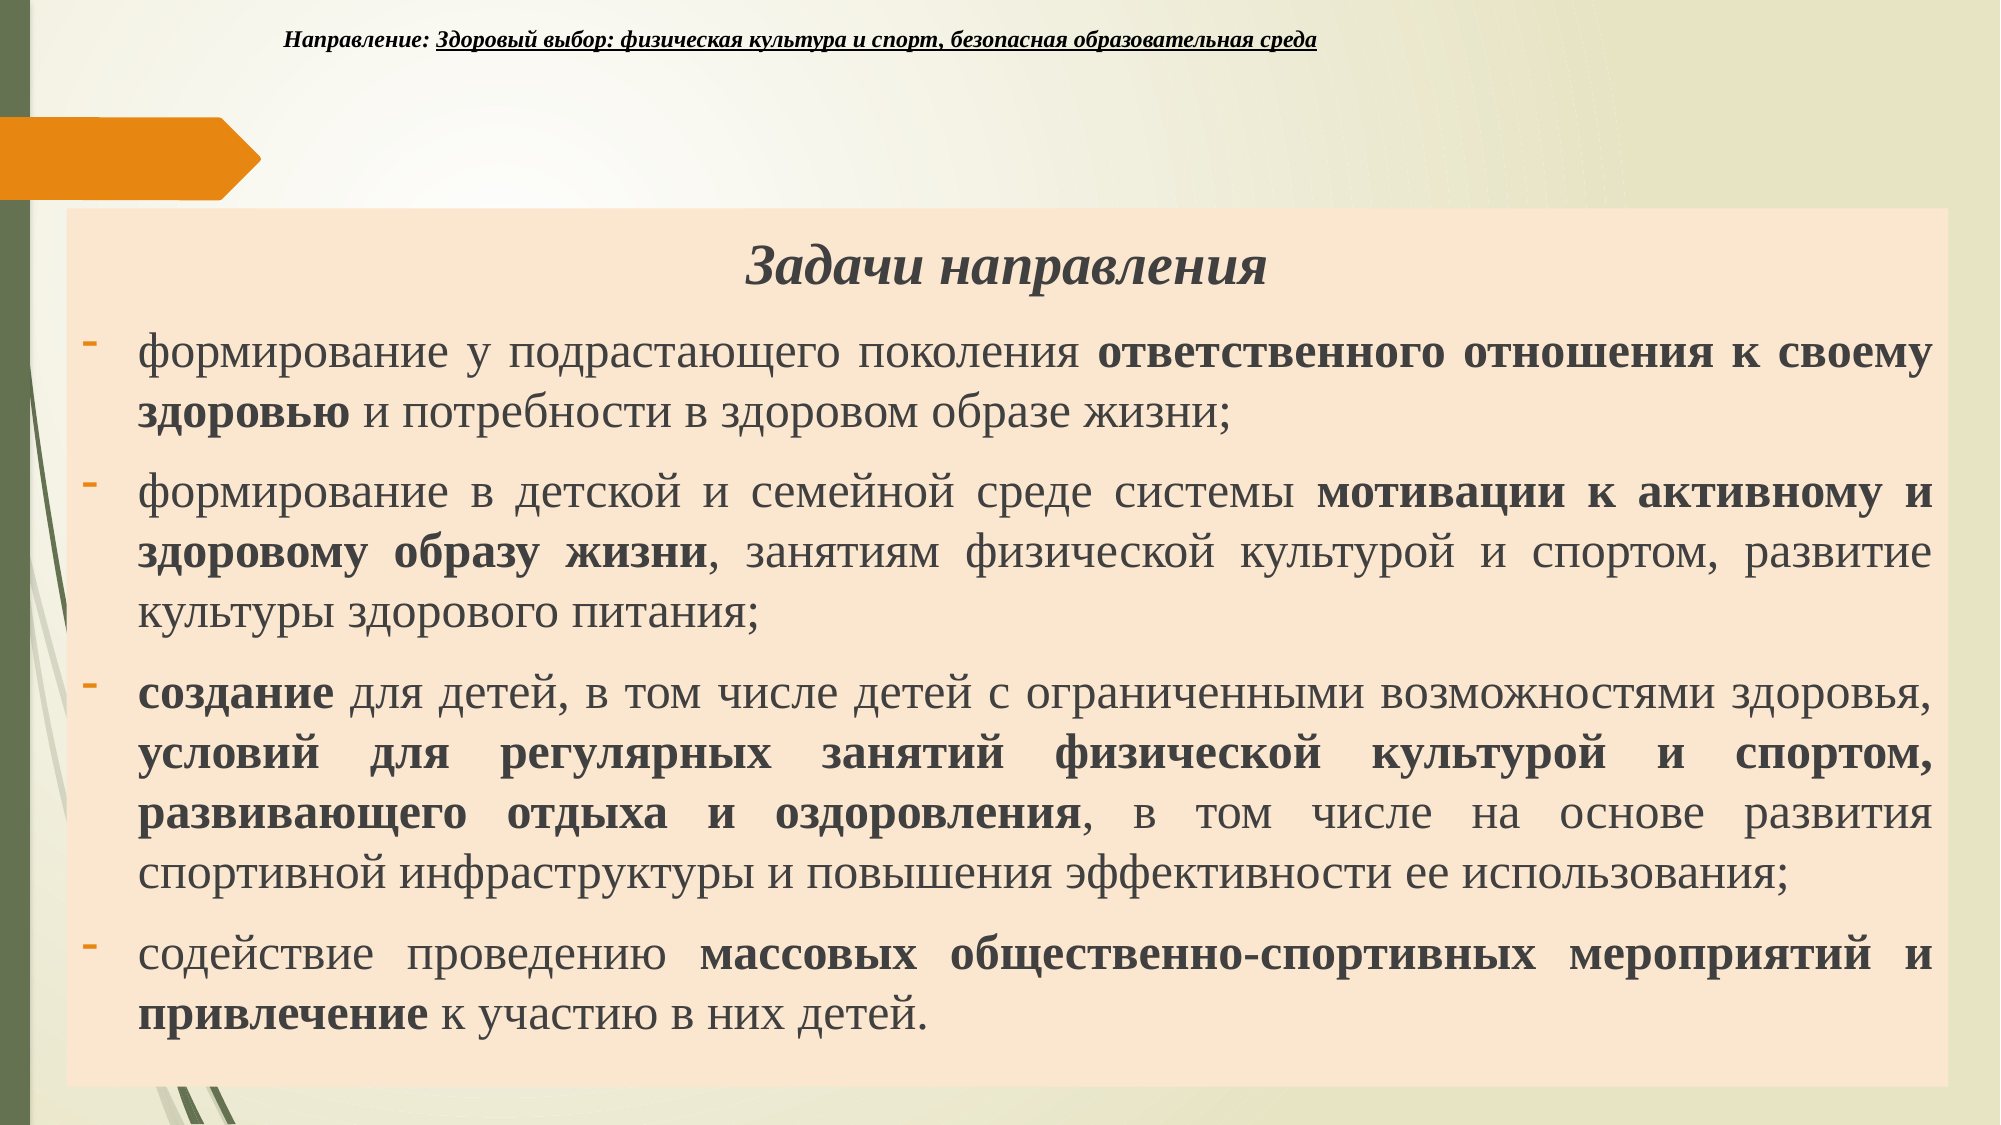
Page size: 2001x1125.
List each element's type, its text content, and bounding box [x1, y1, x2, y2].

list Задачи направления формирование у подрастающего поколения ответственного отношения к своему здоровью и потребности в здоровом образе жизни; формирование в детской и семейной среде системы мотивации к активному и здоровому образу жизни, занятиям физической культурой и спортом, развитие культуры здорового питания; создание для детей, в том числе детей с ограниченными возможностями здоровья, условий для регулярных занятий физической культурой и спортом, развивающего отдыха и оздоровления, в том числе на основе развития спортивной инфраструктуры и повышения эффективности ее использования; содействие проведению массовых общественно-спортивных мероприятий и привлечение к участию в них детей. [66, 208, 1949, 1087]
title Направление: Здоровый выбор: физическая культура и спорт, безопасная образовательная среда [268, 16, 1935, 150]
